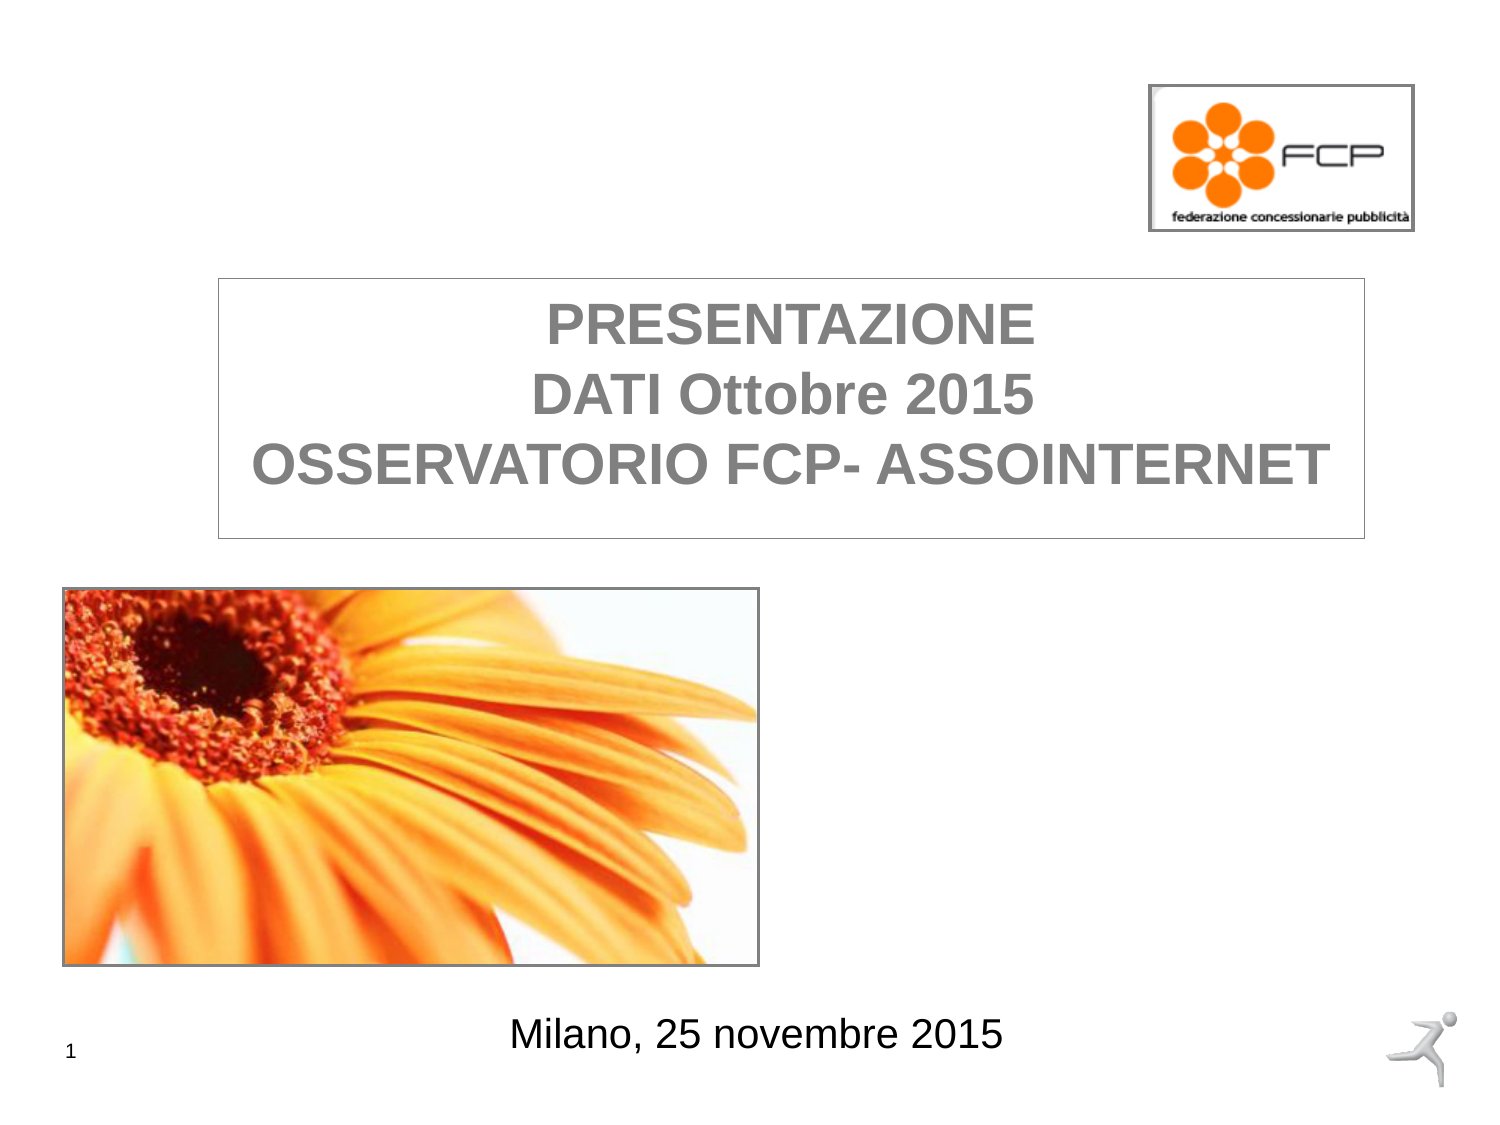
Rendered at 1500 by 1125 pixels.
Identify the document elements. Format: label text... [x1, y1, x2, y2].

subtitle [289, 964, 1103, 1071]
title PRESENTAZIONE DATI Ottobre 2015 OSSERVATORIO FCP- ASSOINTERNET [218, 278, 1365, 539]
text_box Milano, 25 novembre 2015 [349, 999, 1164, 1106]
picture [1151, 86, 1412, 229]
picture [1366, 990, 1476, 1109]
picture [64, 589, 757, 965]
